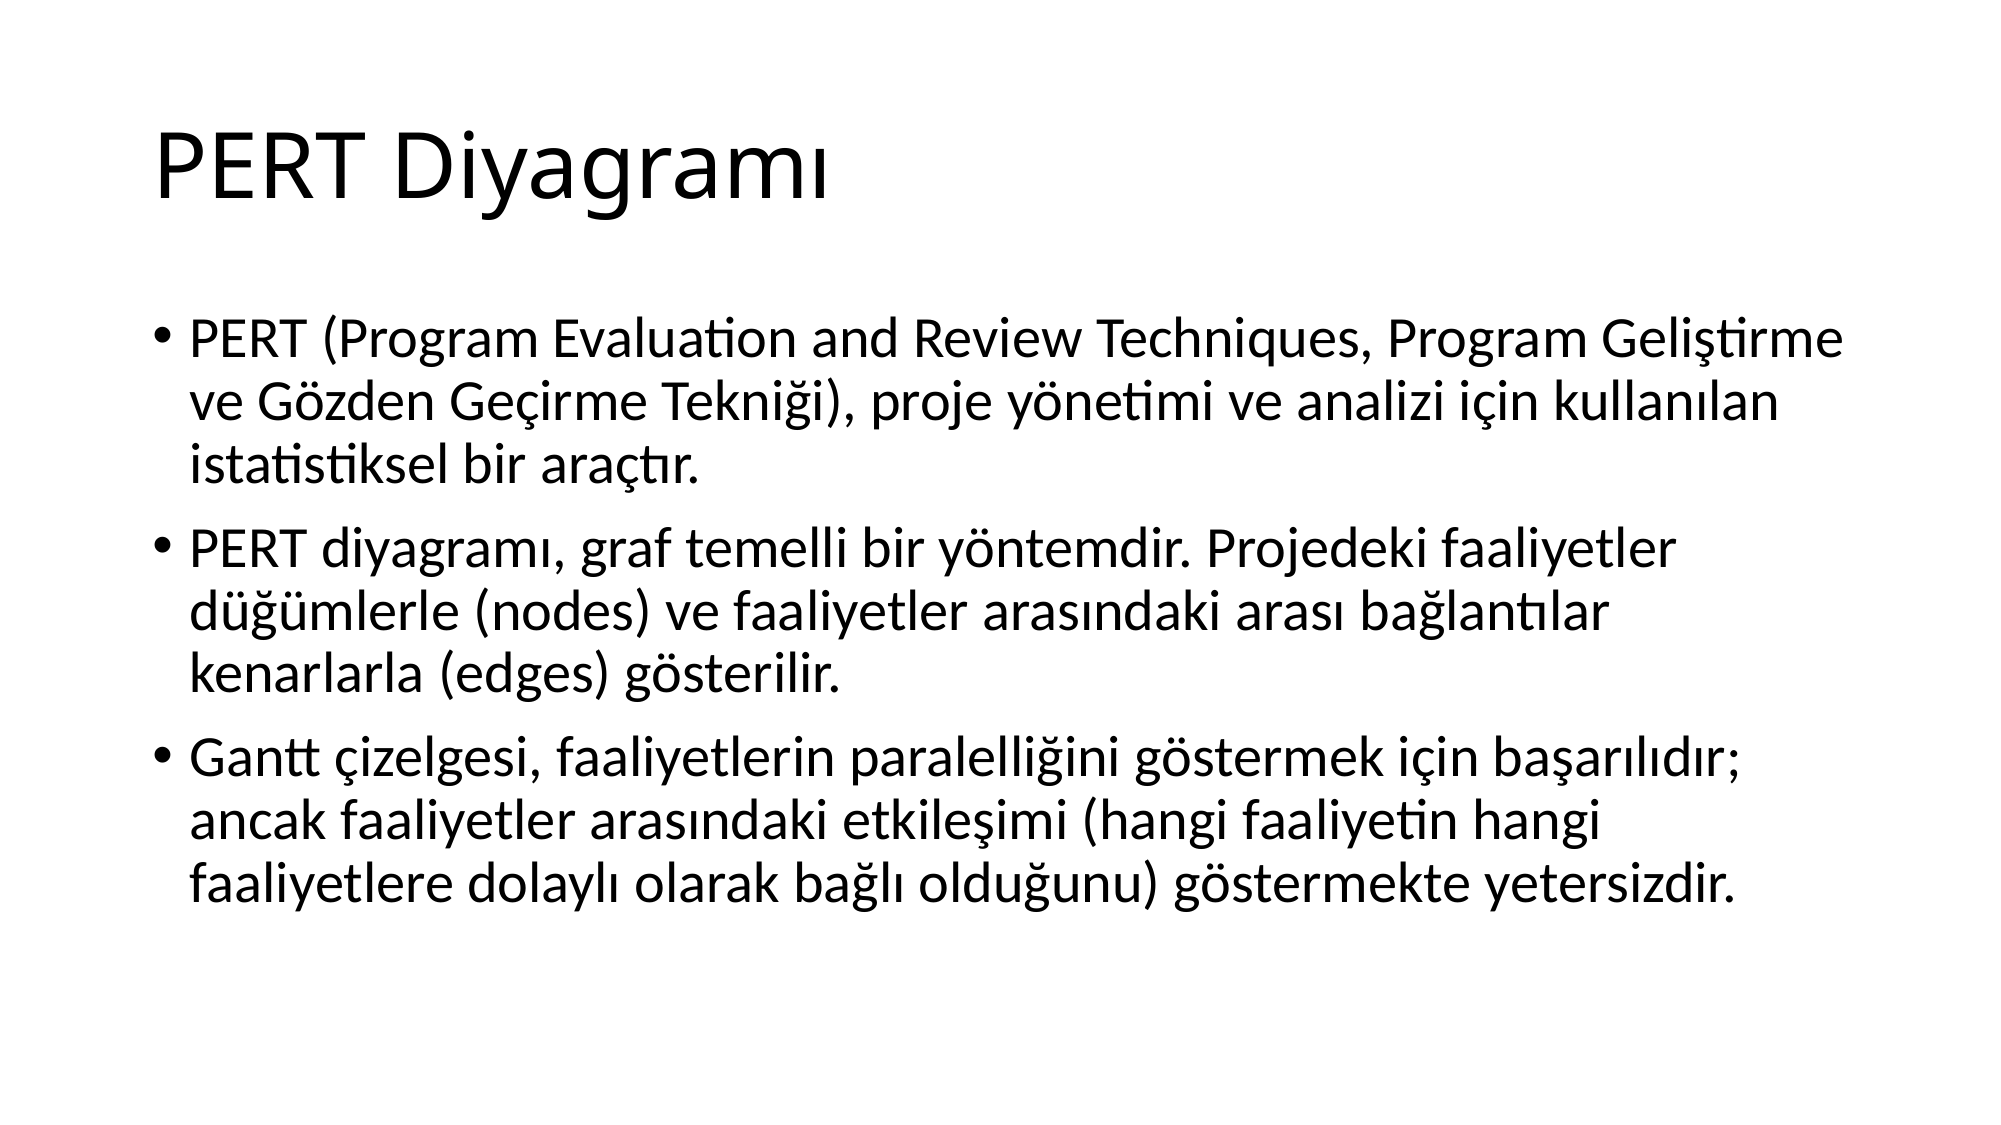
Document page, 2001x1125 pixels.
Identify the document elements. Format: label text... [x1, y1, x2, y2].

list PERT (Program Evaluation and Review Techniques, Program Geliştirme ve Gözden Geçirme Tekniği), proje yönetimi ve analizi için kullanılan istatistiksel bir araçtır. PERT diyagramı, graf temelli bir yöntemdir. Projedeki faaliyetler düğümlerle (nodes) ve faaliyetler arasındaki arası bağlantılar kenarlarla (edges) gösterilir. Gantt çizelgesi, faaliyetlerin paralelliğini göstermek için başarılıdır; ancak faaliyetler arasındaki etkileşimi (hangi faaliyetin hangi faaliyetlere dolaylı olarak bağlı olduğunu) göstermekte yetersizdir. [137, 299, 1863, 1014]
title PERT Diyagramı [137, 59, 1863, 278]
